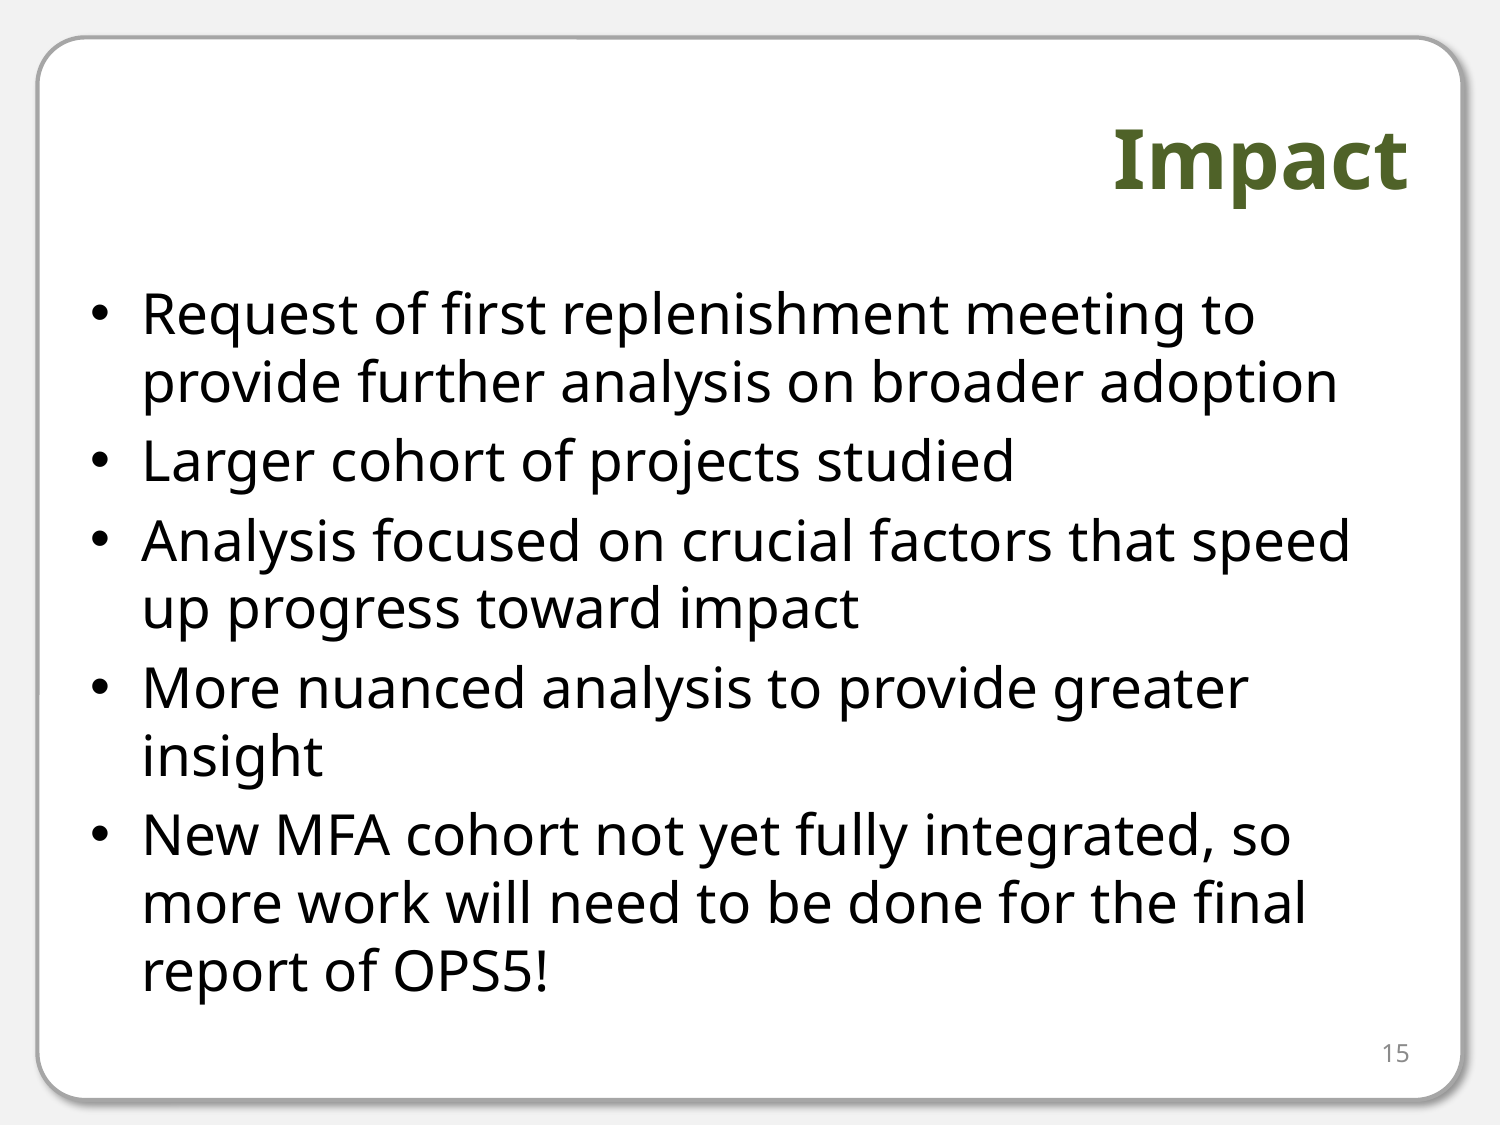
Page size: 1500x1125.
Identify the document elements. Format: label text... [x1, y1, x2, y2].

title Impact [75, 62, 1425, 250]
list Request of first replenishment meeting to provide further analysis on broader adoption Larger cohort of projects studied Analysis focused on crucial factors that speed up progress toward impact More nuanced analysis to provide greater insight New MFA cohort not yet fully integrated, so more work will need to be done for the final report of OPS5! [75, 270, 1425, 1013]
slide_number 15 [1074, 1025, 1425, 1085]
